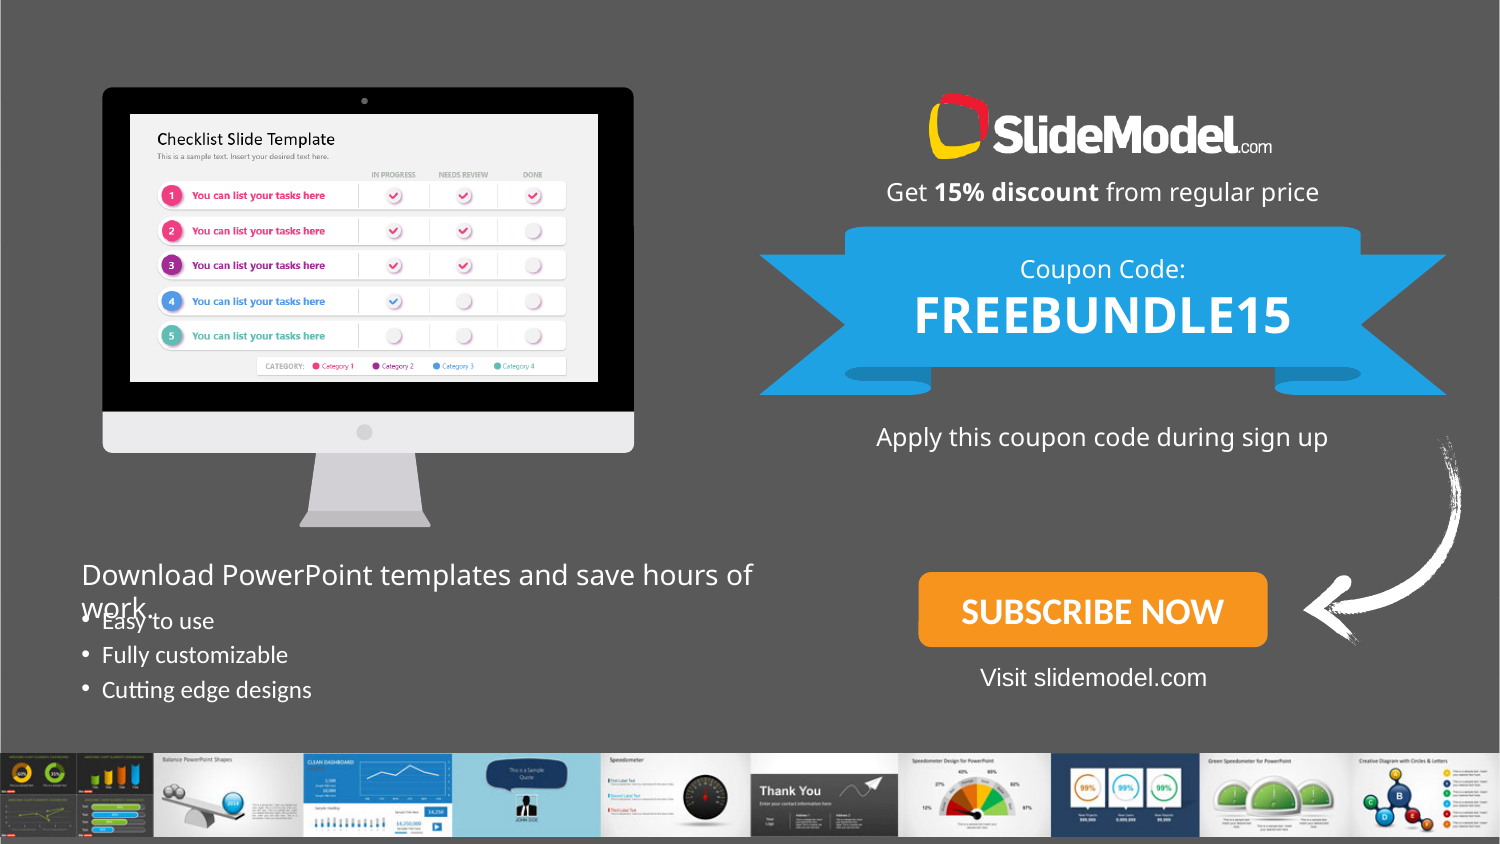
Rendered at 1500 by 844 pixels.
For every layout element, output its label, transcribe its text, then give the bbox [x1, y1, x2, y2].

text_box [1302, 435, 1462, 646]
picture [928, 93, 1272, 160]
picture [130, 113, 599, 382]
text_box Download PowerPoint templates and save hours of work. [66, 549, 794, 632]
text_box Easy to use Fully customizable Cutting edge designs [66, 632, 647, 711]
text_box SUBSCRIBE NOW [916, 569, 1270, 650]
text_box [757, 224, 1449, 397]
text_box Get 15% discount from regular price [793, 168, 1413, 214]
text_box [102, 87, 635, 528]
text_box Visit slidemodel.com [935, 655, 1253, 697]
picture [0, 752, 1500, 837]
text_box Coupon Code: FREEBUNDLE15 [880, 246, 1326, 352]
text_box [0, 0, 1500, 752]
text_box Apply this coupon code during sign up [847, 413, 1359, 459]
